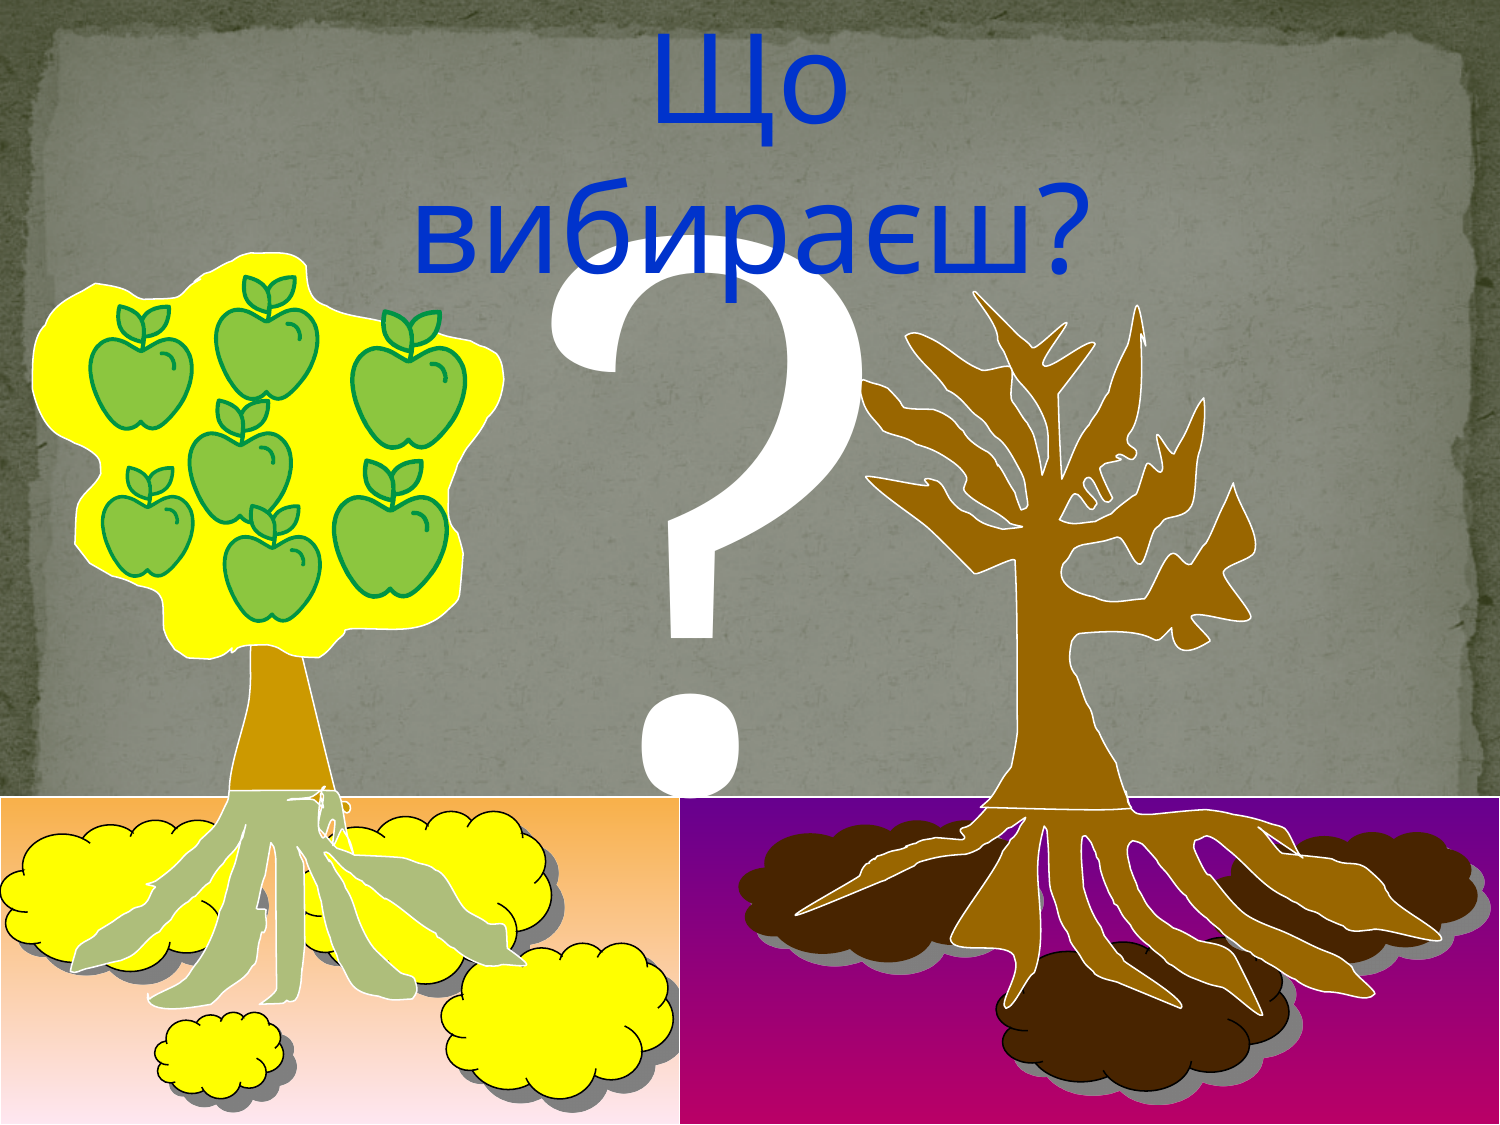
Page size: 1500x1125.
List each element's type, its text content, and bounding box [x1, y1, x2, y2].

text_box [1048, 858, 1182, 1009]
picture [90, 276, 320, 621]
text_box [1216, 858, 1430, 964]
text_box [1275, 844, 1295, 854]
text_box [1296, 832, 1478, 933]
text_box [305, 858, 417, 1000]
text_box [408, 858, 552, 950]
text_box [679, 796, 1500, 1125]
text_box [333, 858, 527, 967]
text_box [1097, 858, 1263, 1016]
picture [351, 311, 466, 448]
text_box [795, 858, 935, 916]
text_box [0, 820, 215, 963]
text_box [1154, 809, 1442, 998]
text_box [328, 858, 473, 985]
text_box [441, 943, 674, 1099]
text_box [996, 937, 1289, 1092]
text_box [70, 790, 269, 1009]
text_box [305, 870, 340, 965]
text_box [1176, 450, 1201, 517]
text_box [229, 729, 242, 790]
text_box [738, 858, 999, 963]
text_box [74, 488, 90, 564]
text_box Що вибираєш? [0, 0, 1500, 450]
text_box [148, 536, 242, 660]
text_box [0, 858, 679, 1125]
text_box ? [242, 450, 1176, 858]
text_box [88, 450, 176, 458]
text_box [154, 1012, 284, 1099]
text_box [1176, 482, 1256, 651]
text_box [0, 796, 228, 885]
text_box [106, 846, 239, 972]
text_box [950, 858, 1041, 1009]
text_box [259, 858, 305, 1005]
picture [333, 460, 447, 597]
